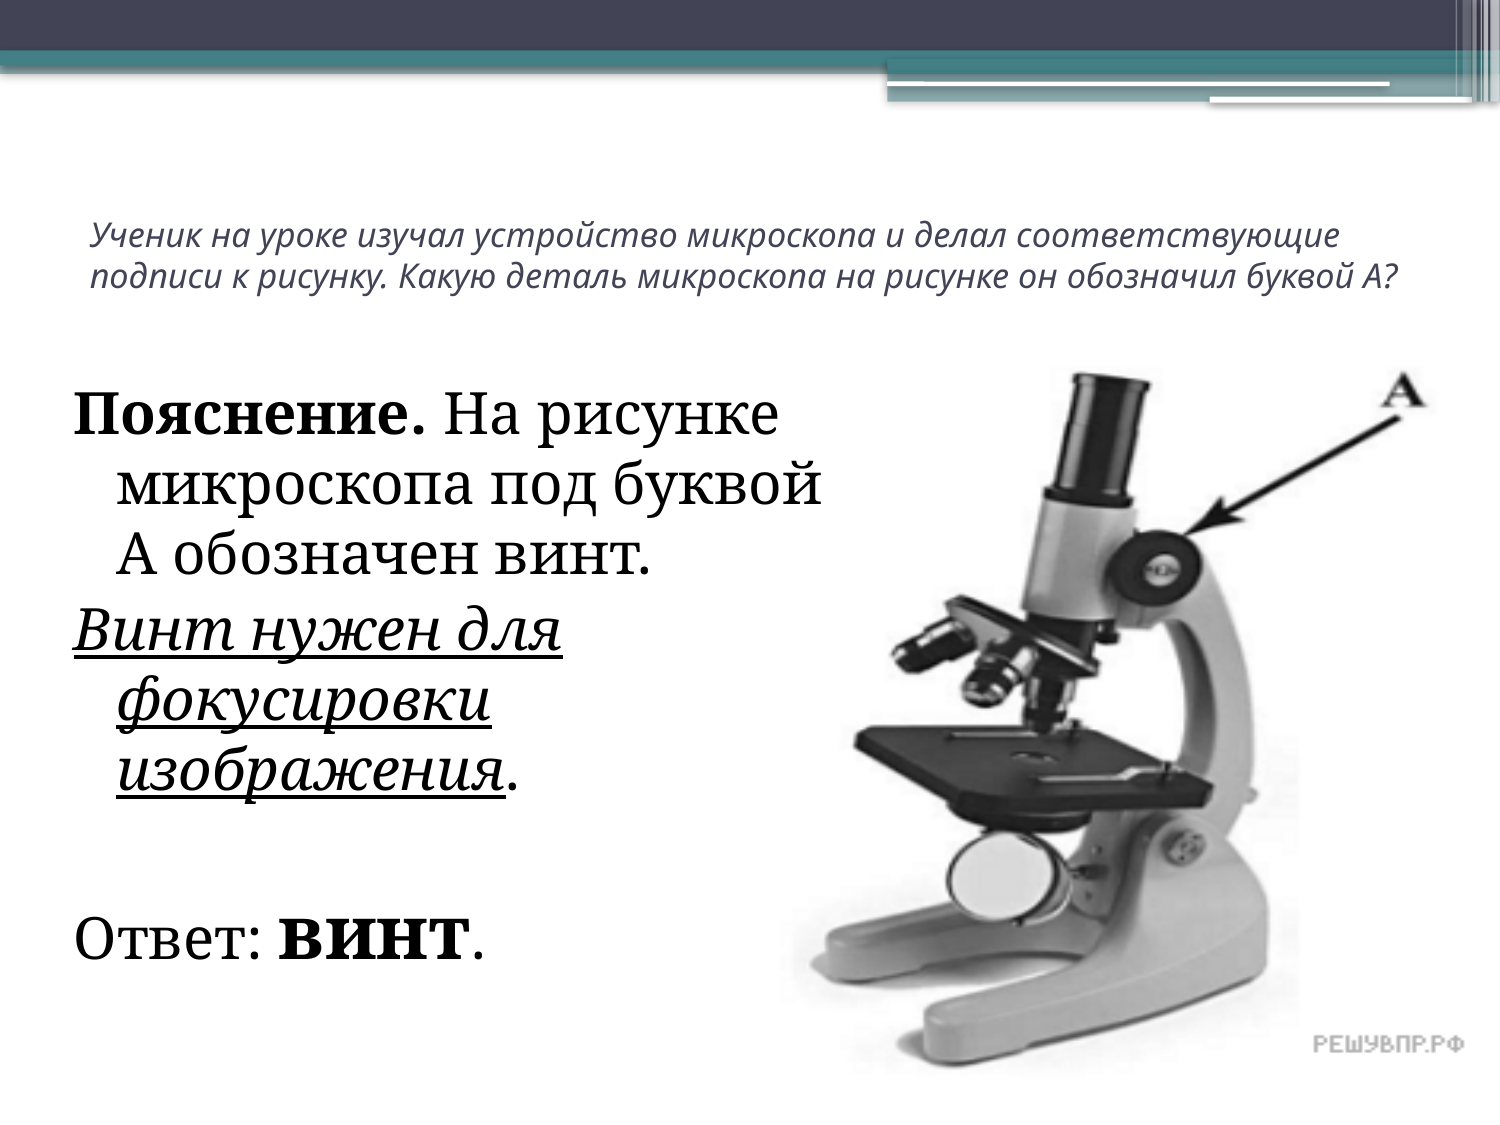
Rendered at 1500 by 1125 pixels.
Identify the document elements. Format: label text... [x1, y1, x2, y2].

list Пояснение. На рисунке микроскопа под буквой А обозначен винт. Винт нужен для фокусировки изображения. Ответ: винт. [41, 368, 742, 1079]
picture [749, 290, 1471, 1106]
title Ученик на уроке изучал устройство микроскопа и делал соответствующие подписи к рисунку. Какую деталь микроскопа на рисунке он обозначил буквой А? [75, 187, 1425, 363]
